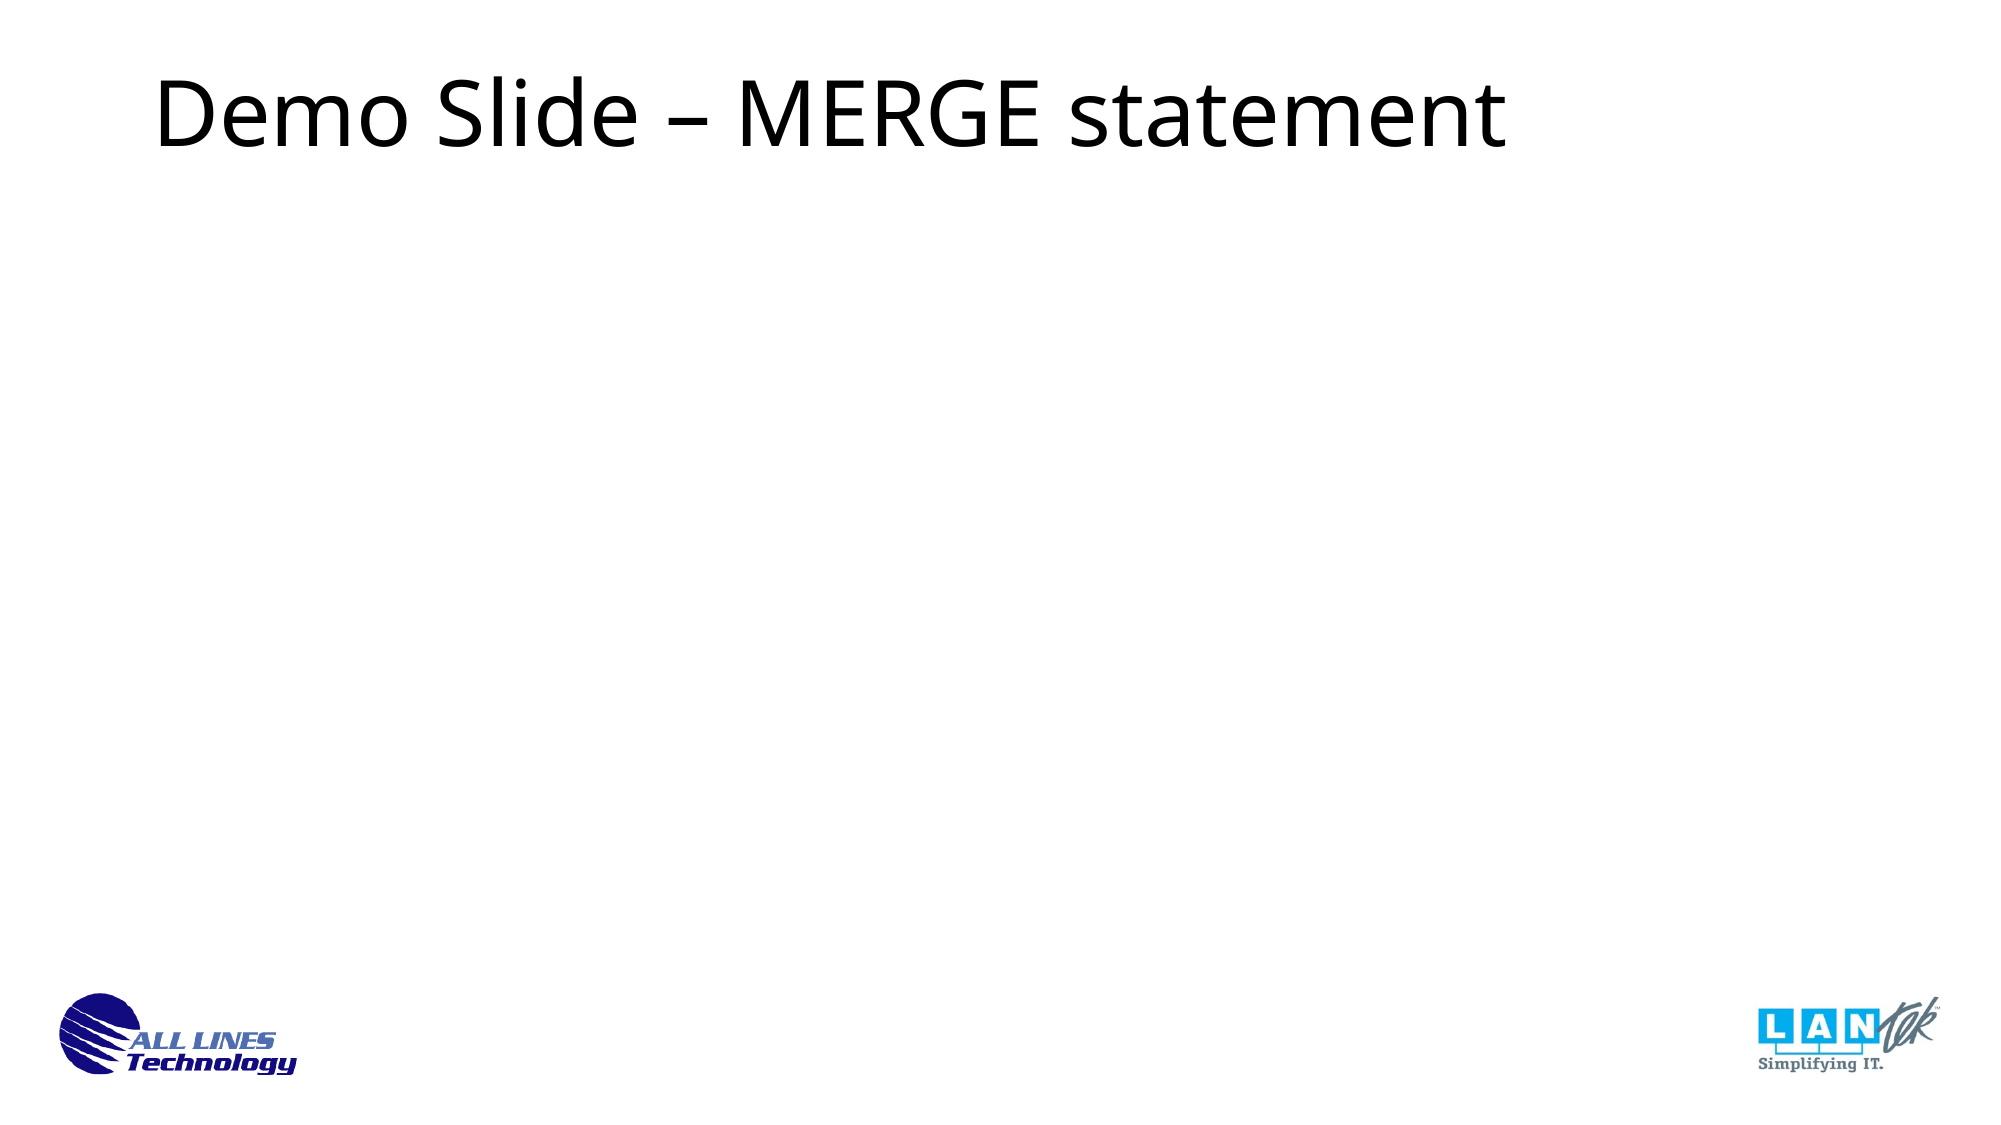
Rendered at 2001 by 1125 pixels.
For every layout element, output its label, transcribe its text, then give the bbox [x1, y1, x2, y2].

picture [59, 993, 297, 1075]
picture [1754, 993, 1947, 1075]
title Demo Slide – MERGE statement [137, 59, 1863, 278]
